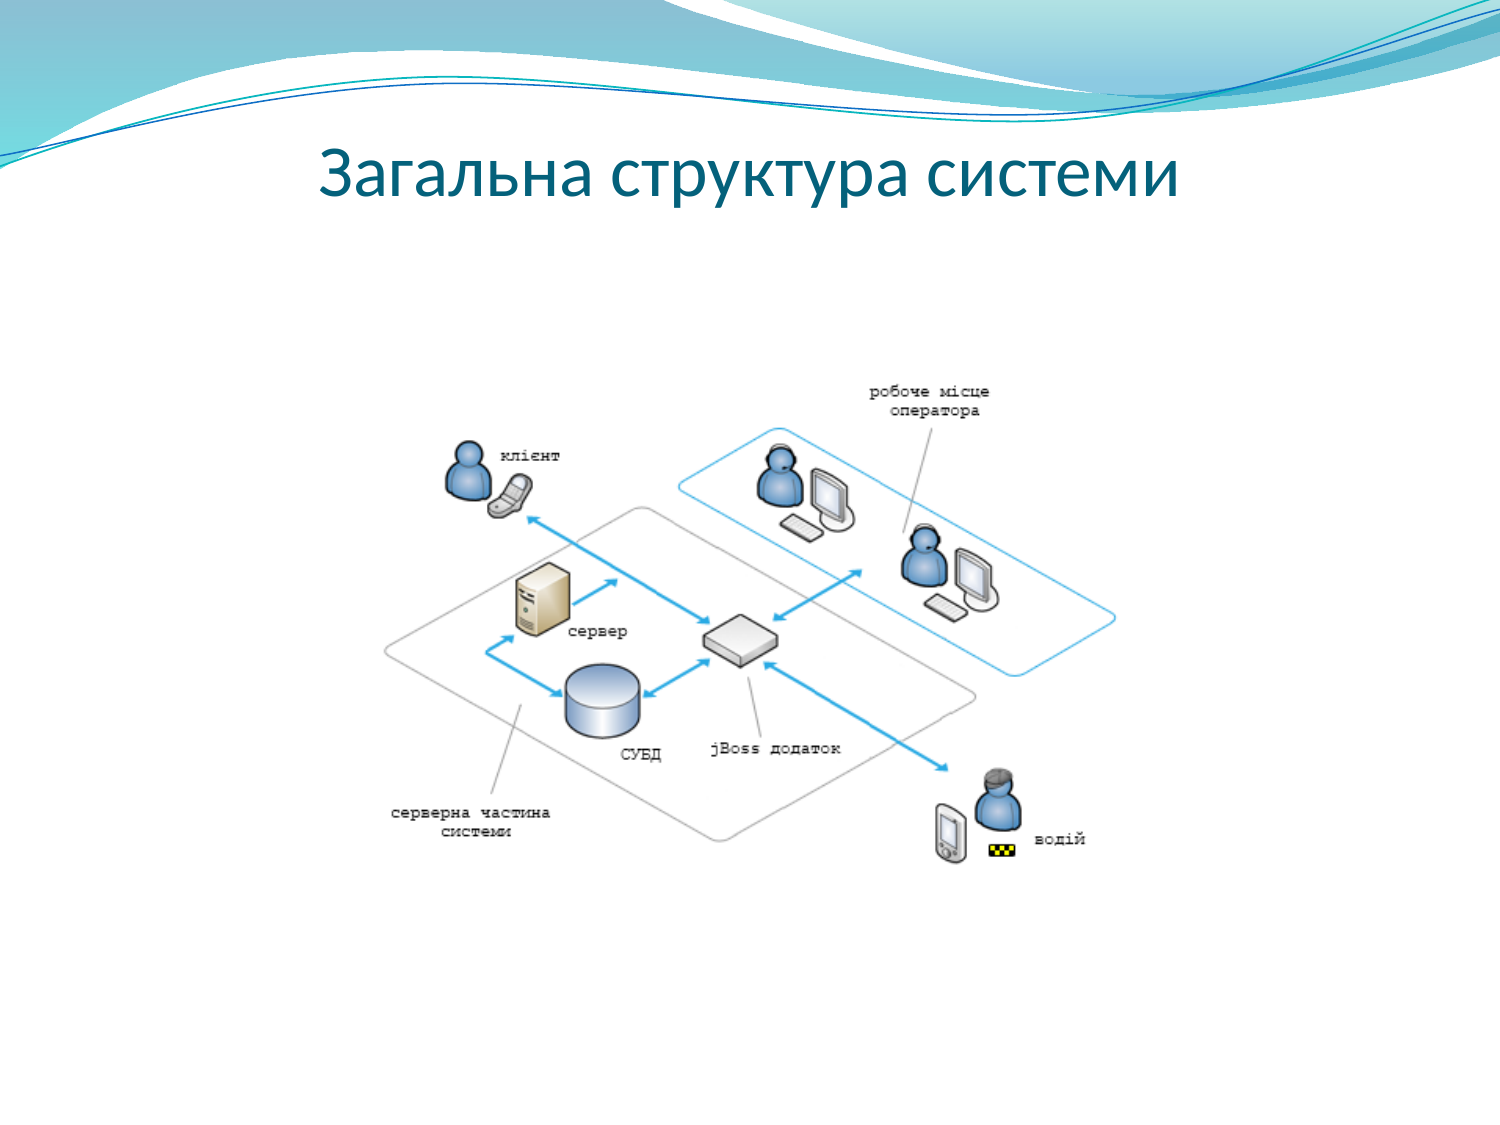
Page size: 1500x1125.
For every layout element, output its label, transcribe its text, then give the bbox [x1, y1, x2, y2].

title Загальна структура системи [75, 115, 1425, 211]
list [381, 378, 1119, 882]
